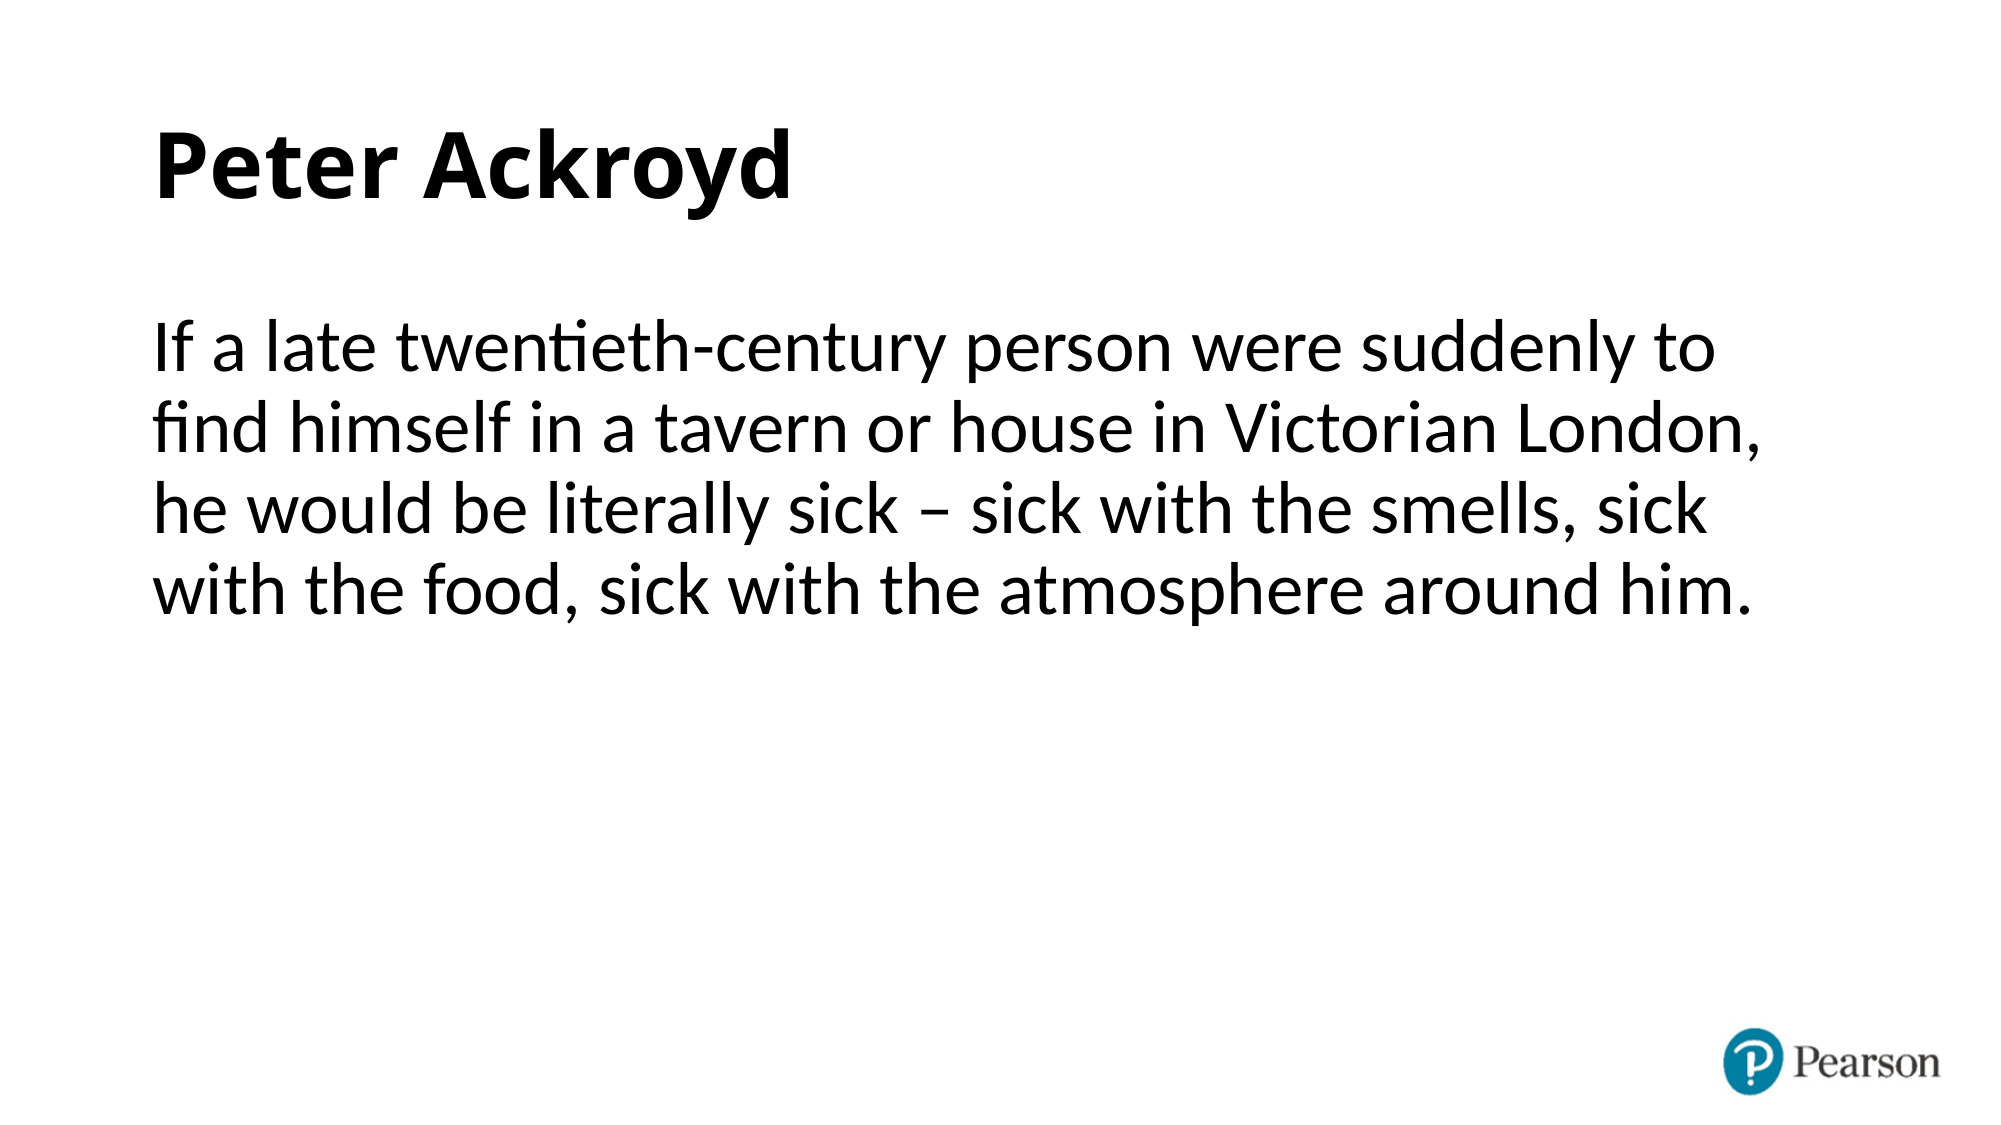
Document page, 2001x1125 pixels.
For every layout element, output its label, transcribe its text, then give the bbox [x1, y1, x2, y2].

list If a late twentieth-century person were suddenly to find himself in a tavern or house in Victorian London, he would be literally sick – sick with the smells, sick with the food, sick with the atmosphere around him. [137, 299, 1863, 1014]
title Peter Ackroyd [137, 59, 1863, 278]
picture [1713, 1013, 1951, 1106]
